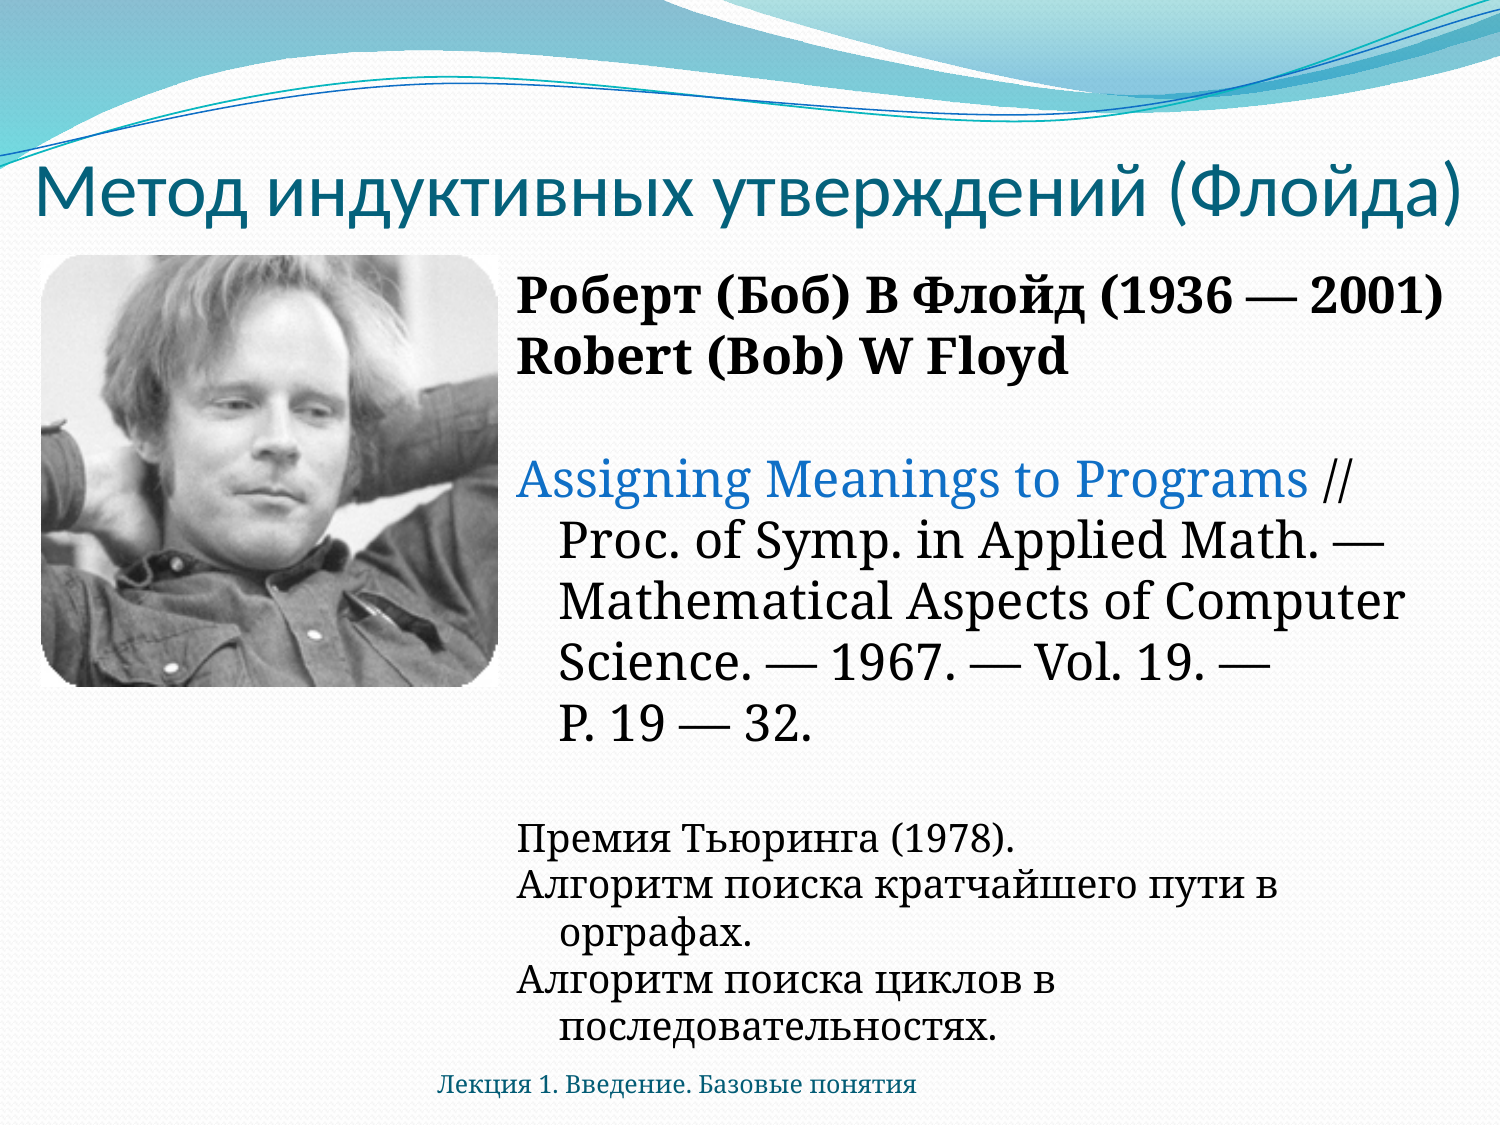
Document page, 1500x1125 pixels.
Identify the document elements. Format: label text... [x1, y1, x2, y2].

list Роберт (Боб) В Флойд (1936 — 2001) Robert (Bob) W Floyd Assigning Meanings to Programs // Proc. of Symp. in Applied Math. — Mathematical Aspects of Computer Science. — 1967. — Vol. 19. — P. 19 — 32. Премия Тьюринга (1978). Алгоритм поиска кратчайшего пути в орграфах. Алгоритм поиска циклов в последовательностях. [501, 255, 1483, 1069]
title Метод индуктивных утверждений (Флойда) [17, 79, 1483, 232]
picture [40, 255, 498, 687]
footer Лекция 1. Введение. Базовые понятия [437, 1042, 988, 1103]
